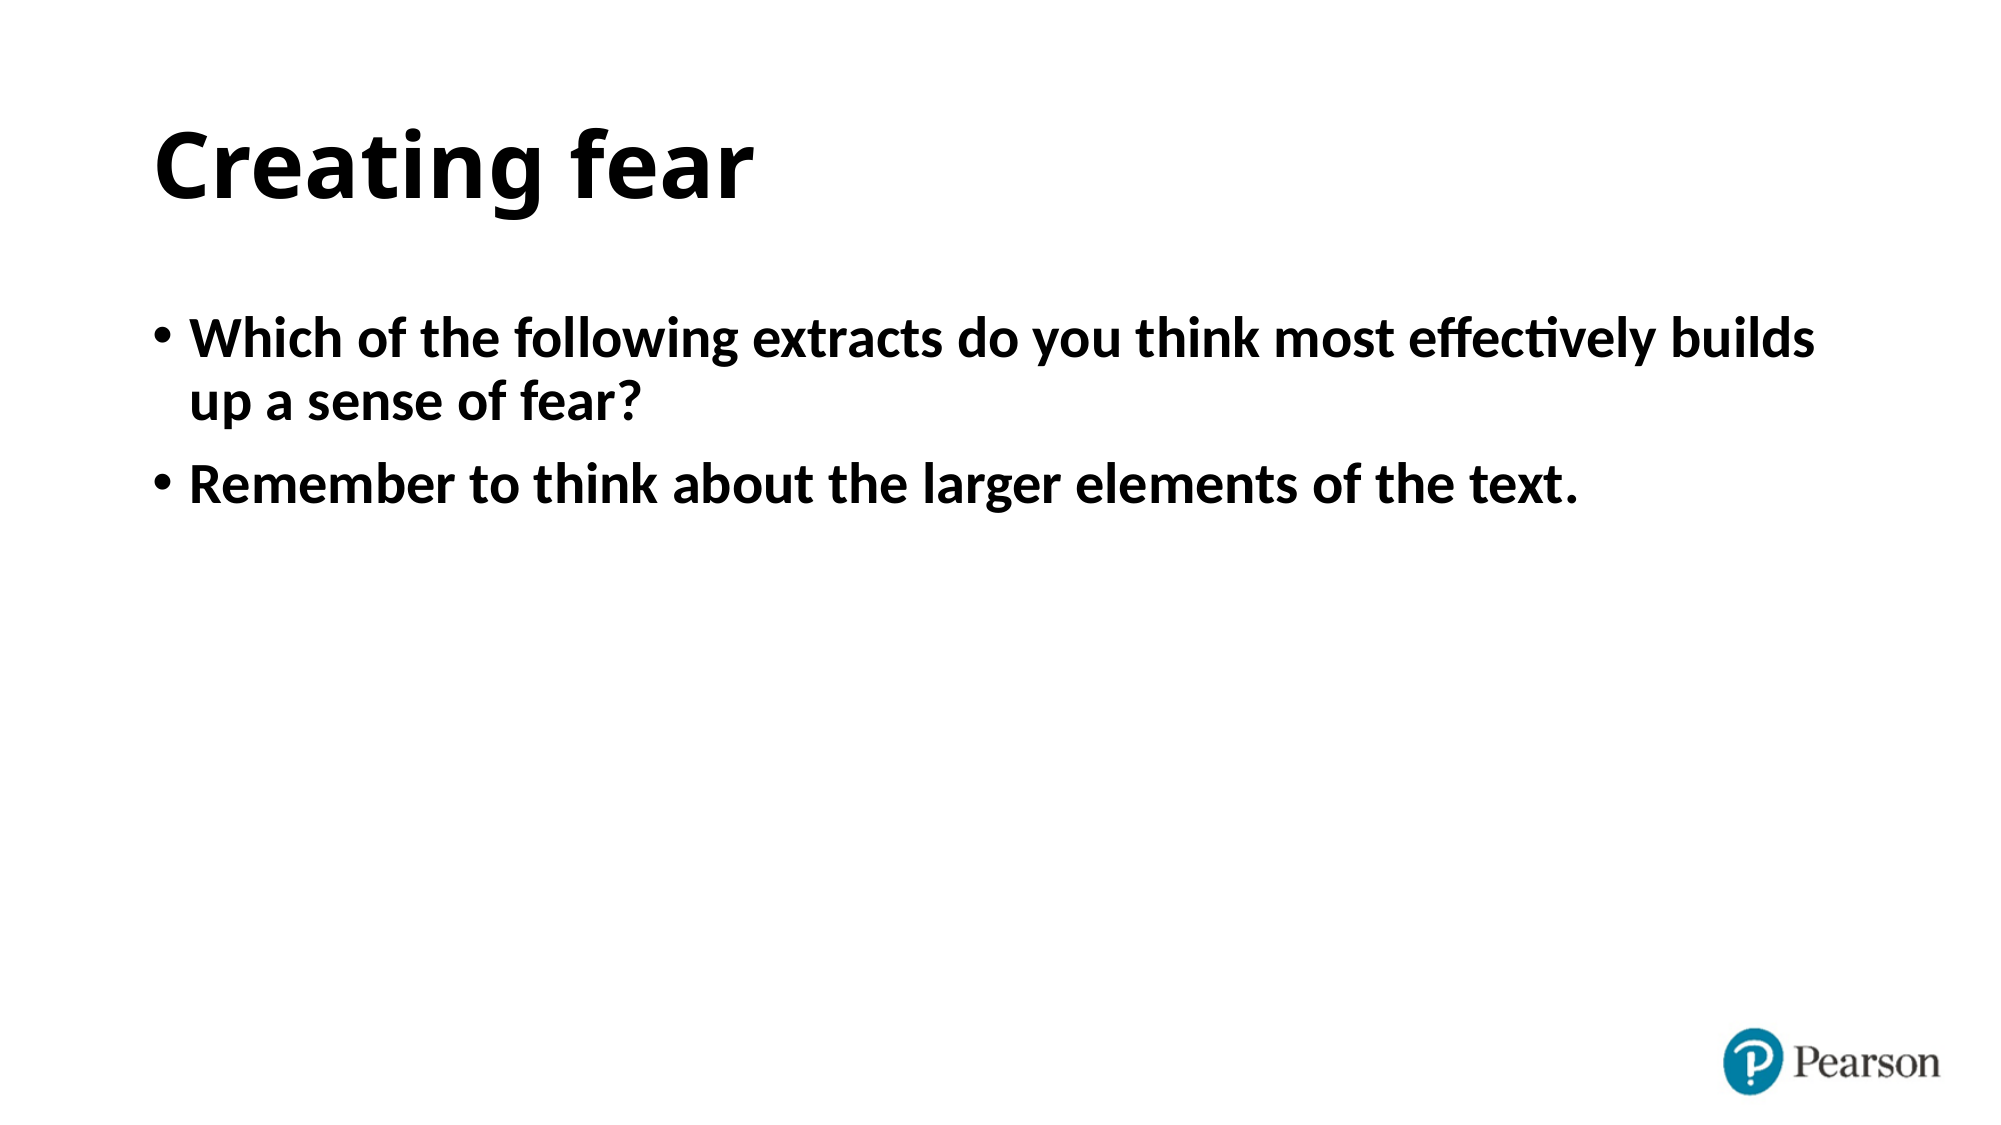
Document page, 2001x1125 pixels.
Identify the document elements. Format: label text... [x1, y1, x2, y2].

list Which of the following extracts do you think most effectively builds up a sense of fear? Remember to think about the larger elements of the text. [137, 299, 1863, 1014]
title Creating fear [137, 59, 1863, 278]
picture [1713, 1013, 1951, 1106]
